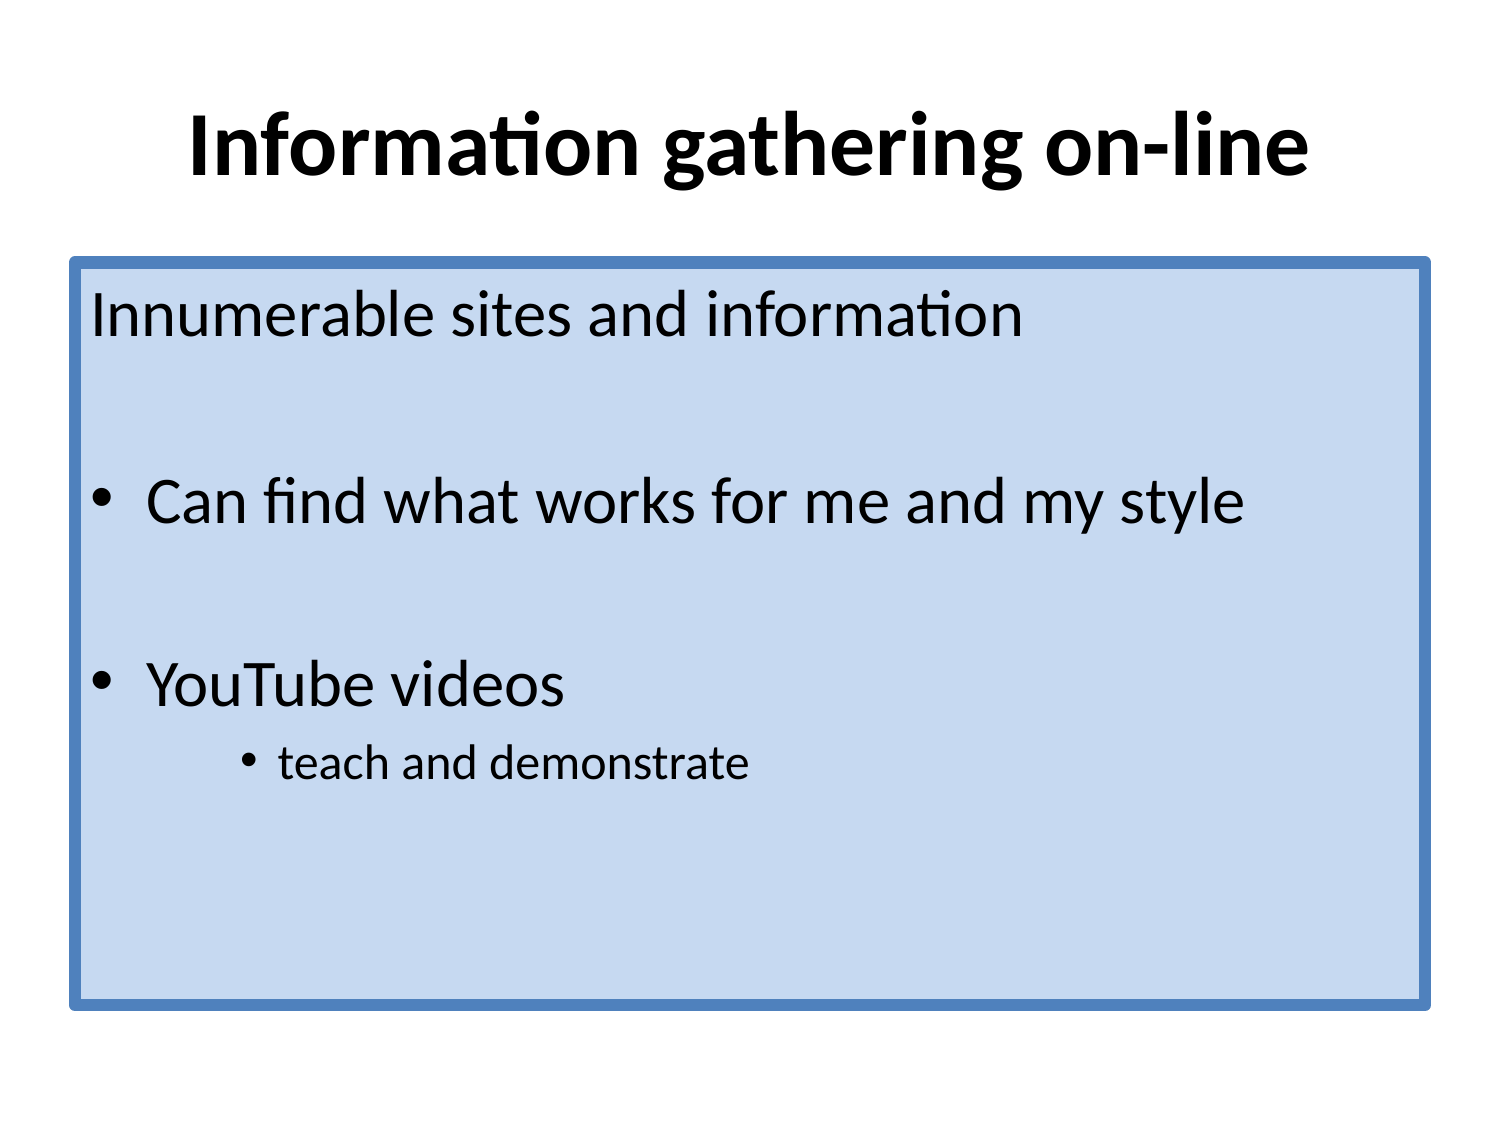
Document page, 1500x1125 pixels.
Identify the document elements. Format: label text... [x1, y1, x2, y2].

list Innumerable sites and information Can find what works for me and my style YouTube videos teach and demonstrate [75, 262, 1425, 1005]
title Information gathering on-line [75, 45, 1425, 233]
